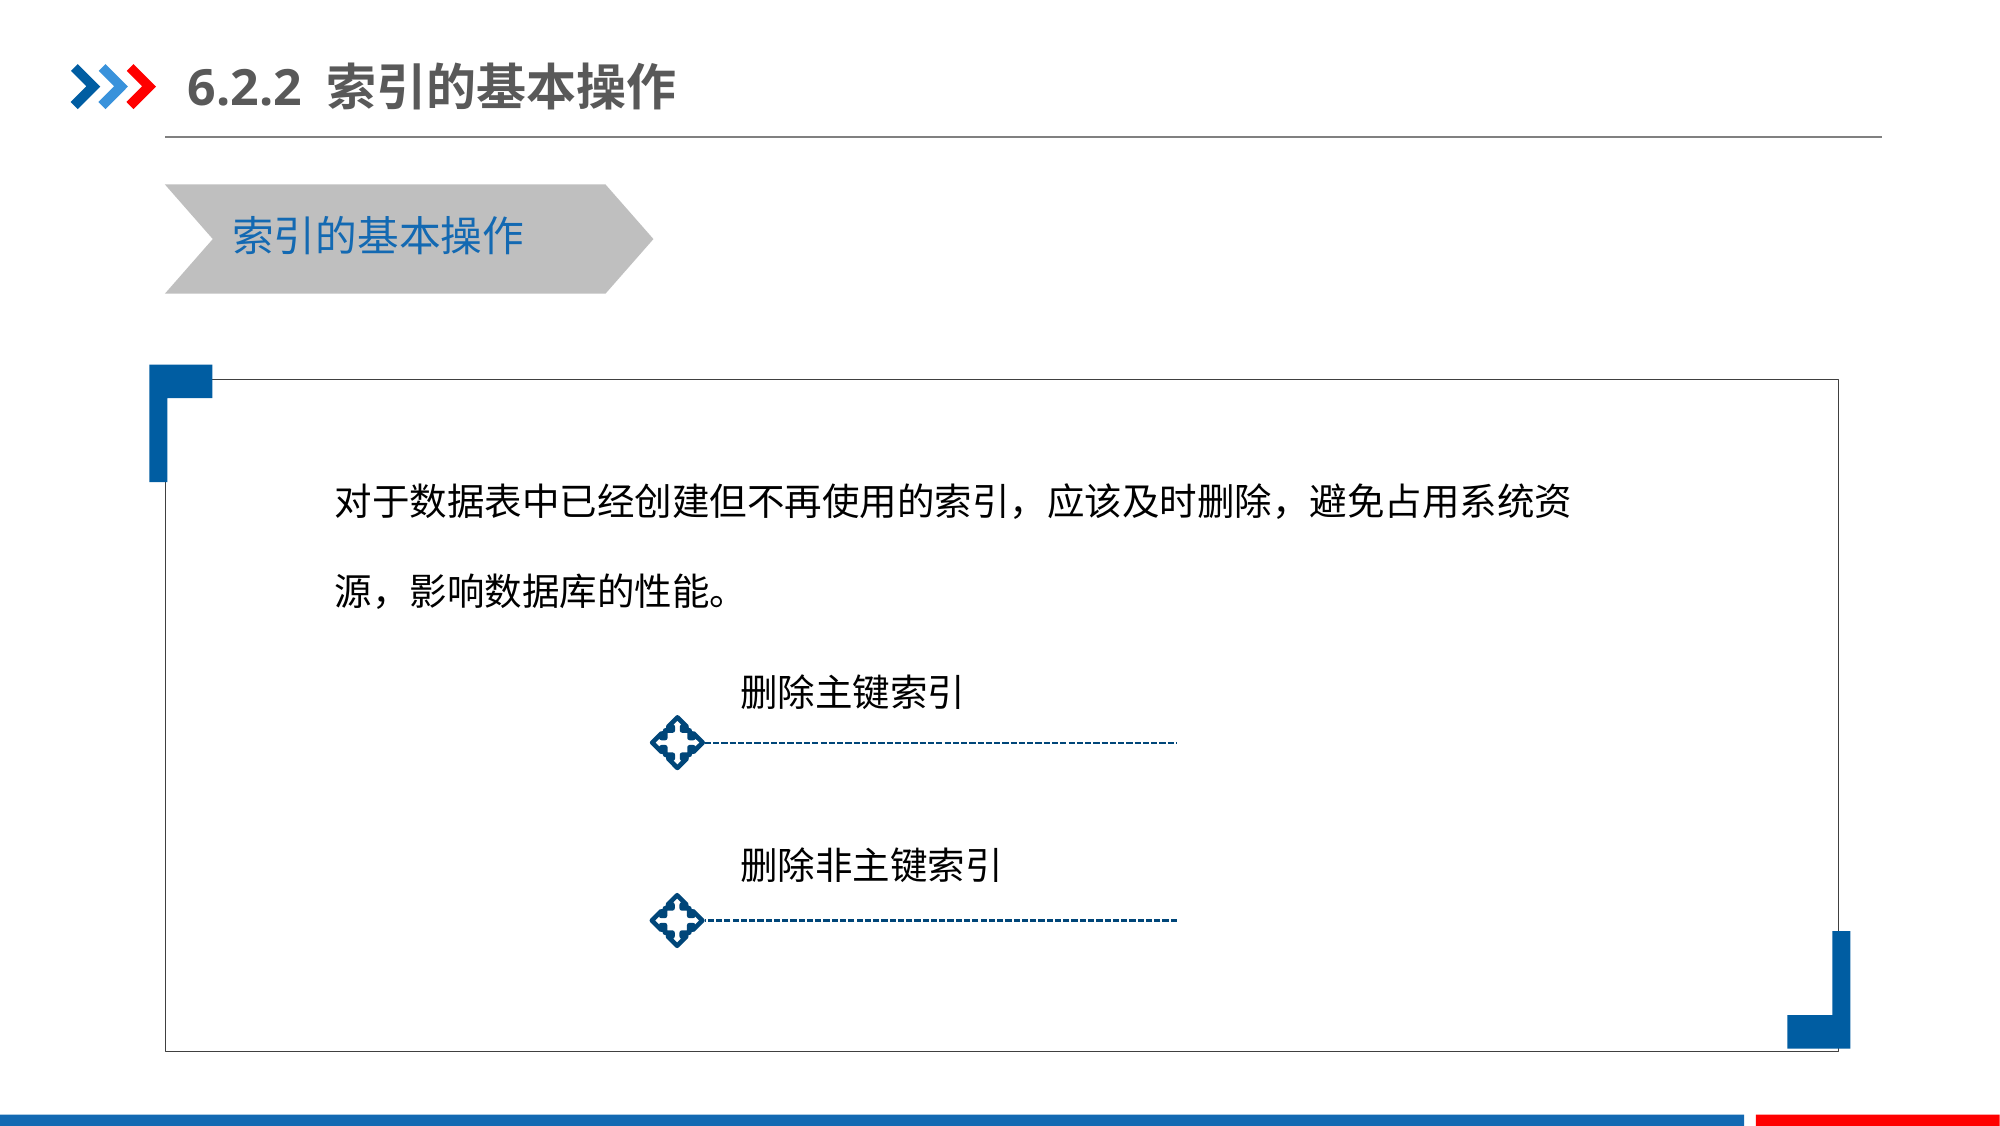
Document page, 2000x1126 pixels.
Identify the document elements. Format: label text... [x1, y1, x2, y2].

text_box 对于数据表中已经创建但不再使用的索引，应该及时删除，避免占用系统资源，影响数据库的性能。 [319, 425, 1617, 620]
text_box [651, 895, 1178, 946]
text_box 删除主键索引 [725, 661, 981, 715]
text_box [164, 184, 654, 294]
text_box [651, 717, 1178, 769]
text_box [163, 378, 1841, 1053]
text_box 索引的基本操作 [217, 202, 539, 317]
text_box 删除非主键索引 [725, 834, 1018, 893]
text_box 6.2.2 索引的基本操作 [187, 43, 827, 127]
text_box [147, 363, 215, 484]
text_box [1785, 929, 1852, 1051]
